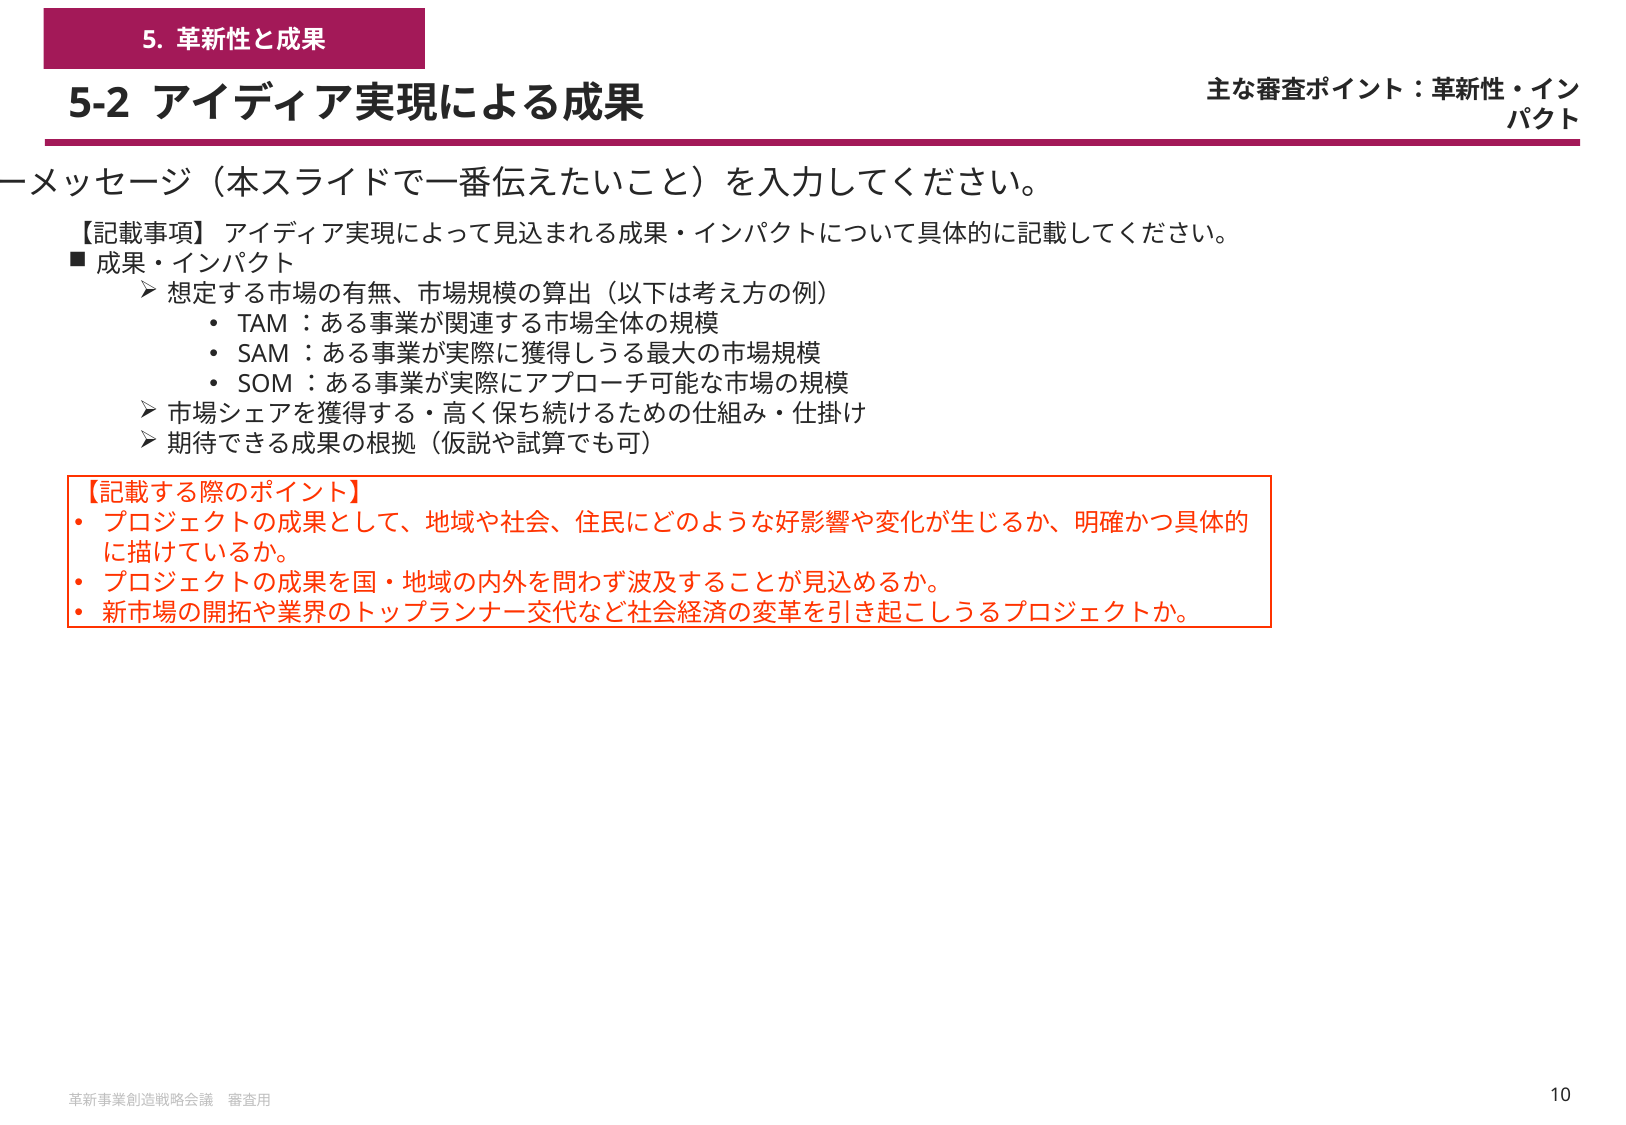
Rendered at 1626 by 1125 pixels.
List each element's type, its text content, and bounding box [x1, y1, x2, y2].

text_box 【記載する際のポイント】 プロジェクトの成果として、地域や社会、住民にどのような好影響や変化が生じるか、明確かつ具体的に描けているか。 プロジェクトの成果を国・地域の内外を問わず波及することが見込めるか。 新市場の開拓や業界のトップランナー交代など社会経済の変革を引き起こしうるプロジェクトか。 [68, 476, 1271, 627]
text_box 主な審査ポイント：革新性・インパクト [1183, 73, 1582, 134]
footer 革新事業創造戦略会議 審査用 [68, 1080, 736, 1109]
text_box キーメッセージ（本スライドで一番伝えたいこと）を入力してください。 [0, 161, 1056, 202]
text_box 5. 革新性と成果 [43, 8, 425, 69]
title 5-2 アイディア実現による成果 [68, 70, 1557, 131]
text_box 【記載事項】 アイディア実現によって見込まれる成果・インパクトについて具体的に記載してください。 成果・インパクト 想定する市場の有無、市場規模の算出（以下は考え方の例） TAM：ある事業が関連する市場全体の規模 SAM：ある事業が実際に獲得しうる最大の市場規模 SOM：ある事業が実際にアプローチ可能な市場の規模 市場シェアを獲得する・高く保ち続けるための仕組み・仕掛け 期待できる成果の根拠（仮説や試算でも可） [68, 217, 1606, 458]
